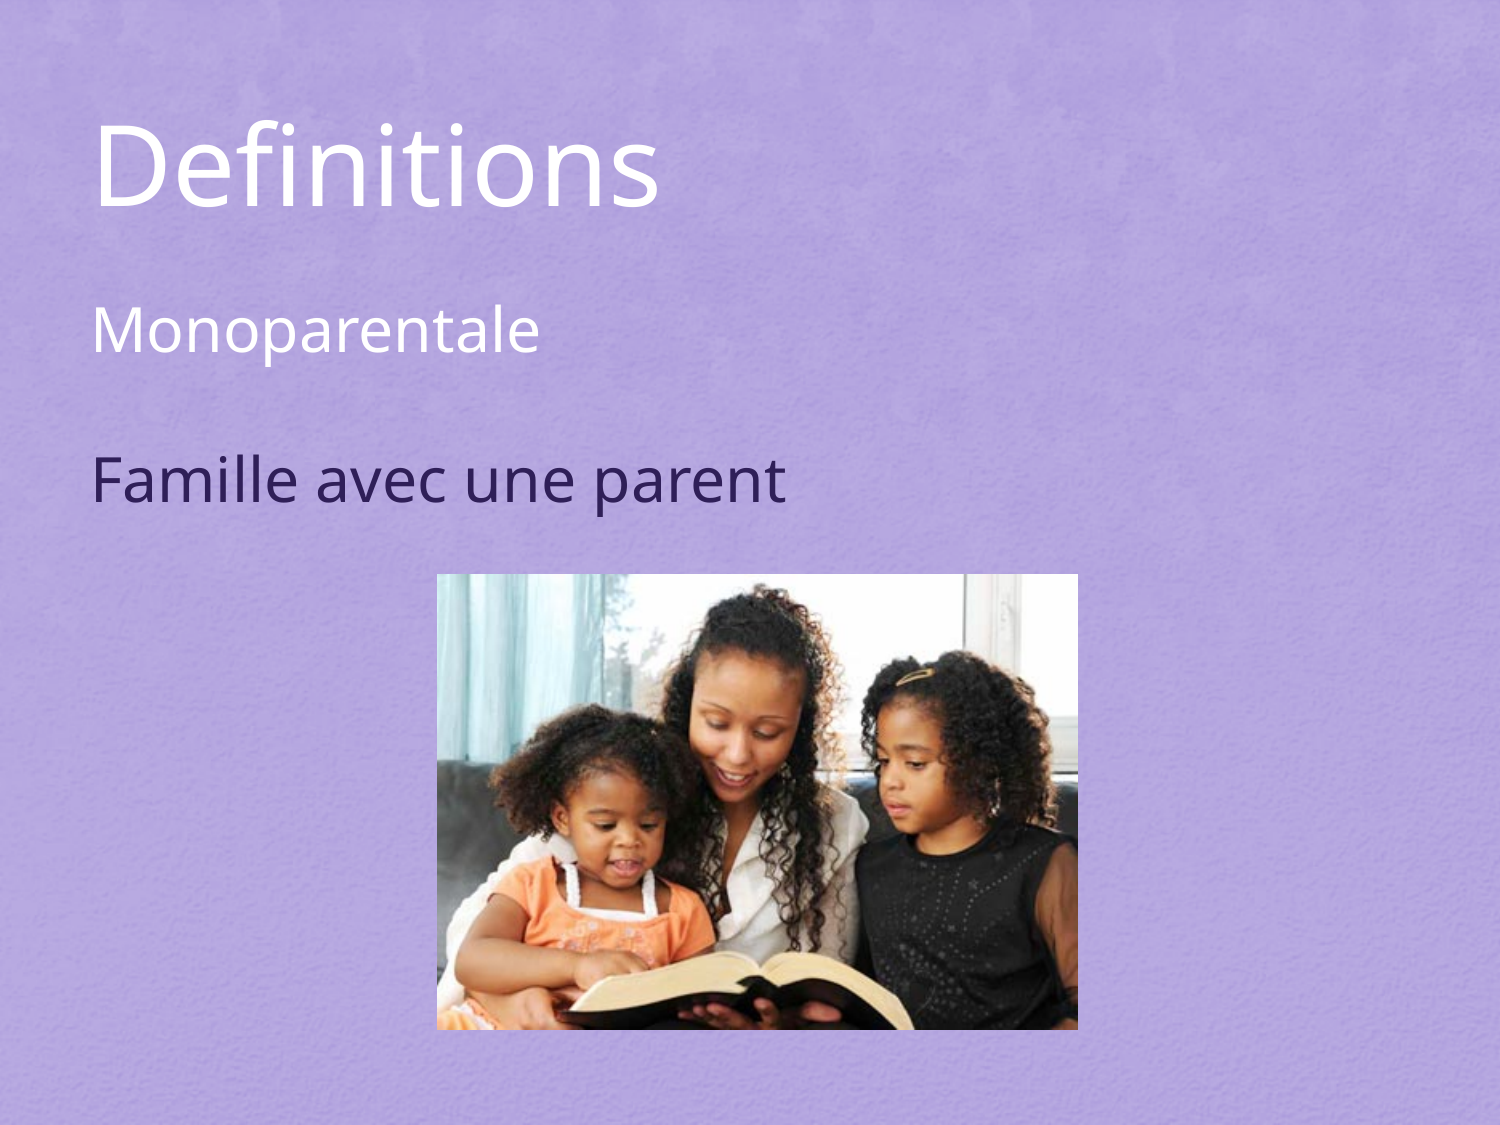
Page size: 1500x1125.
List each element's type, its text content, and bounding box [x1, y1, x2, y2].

title Definitions [75, 22, 1276, 244]
list Monoparentale Famille avec une parent [75, 275, 1425, 1069]
picture [434, 572, 1080, 1032]
